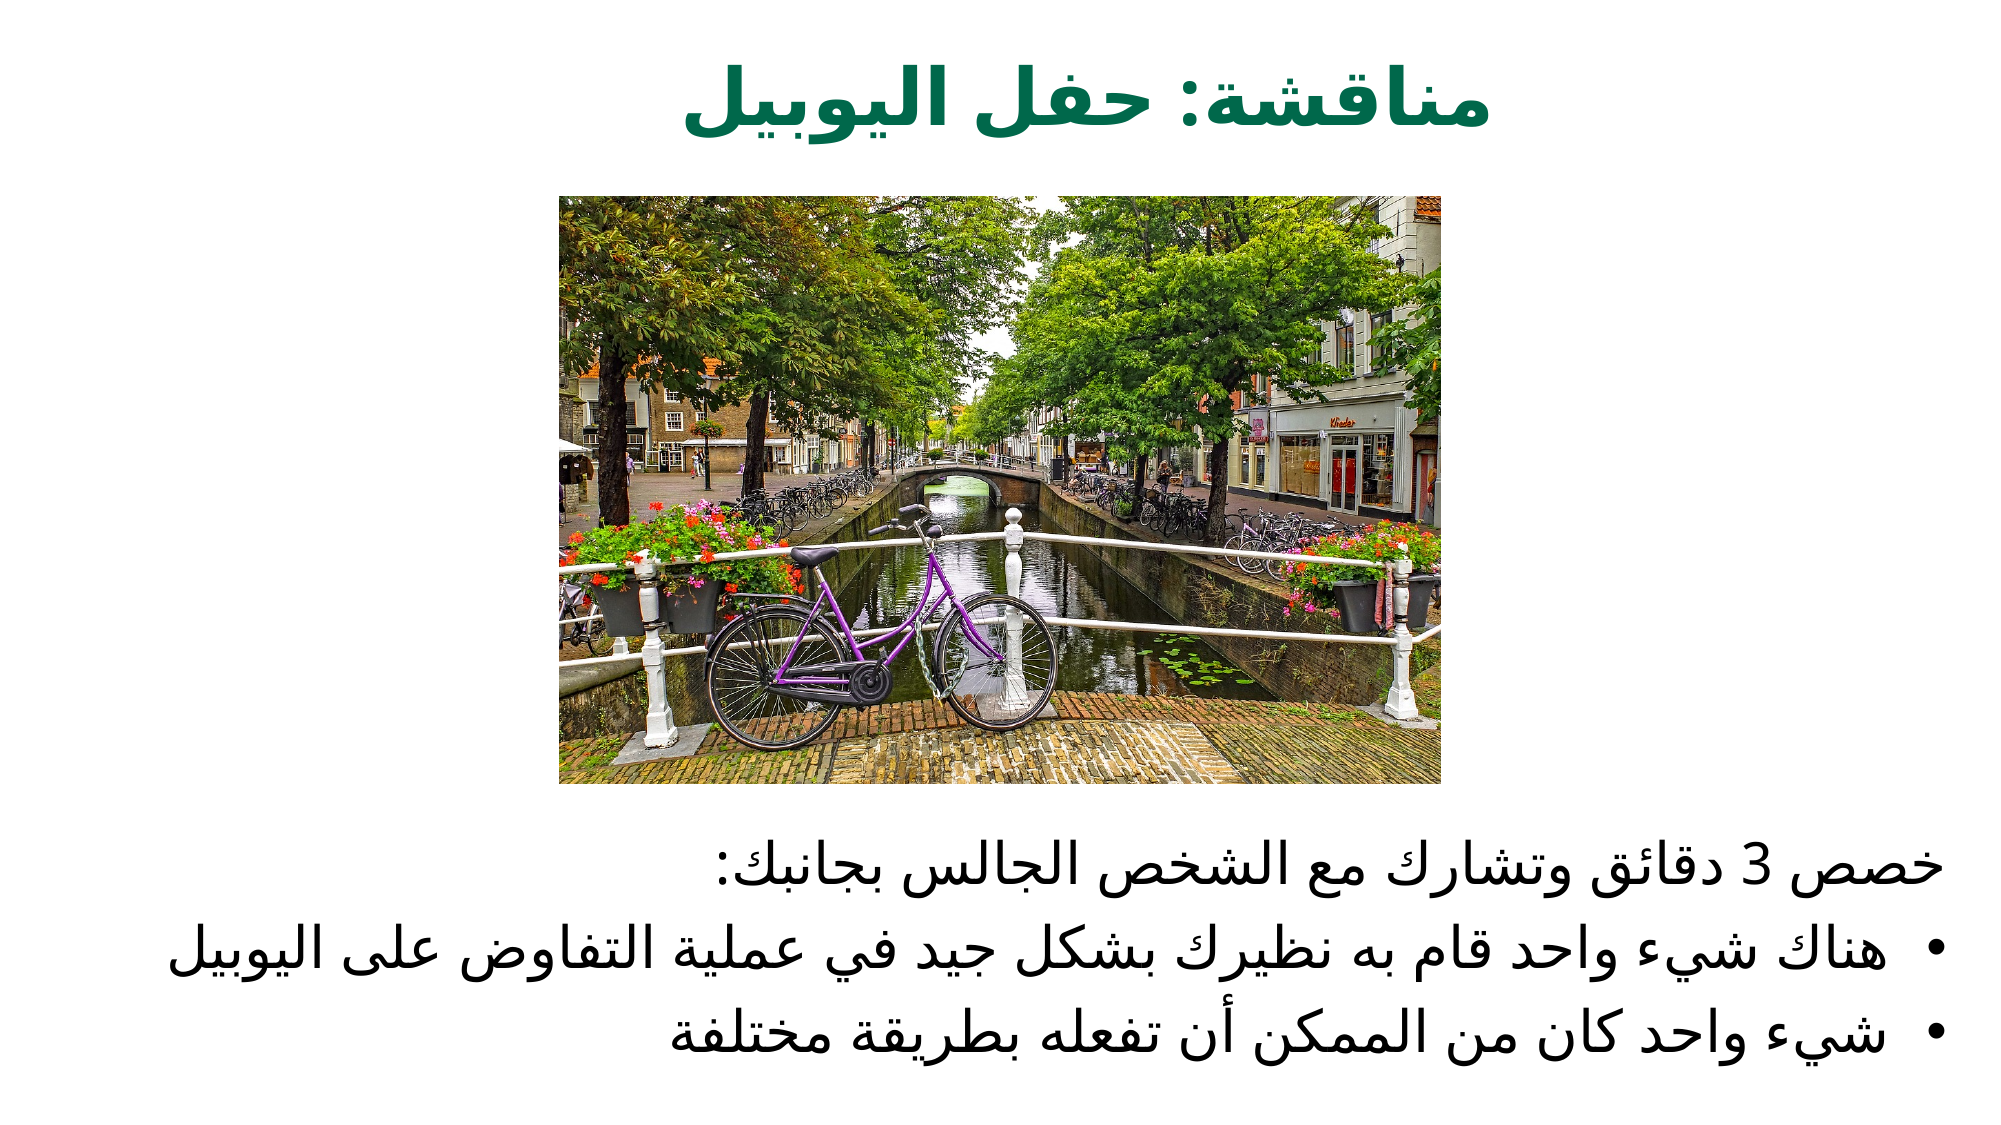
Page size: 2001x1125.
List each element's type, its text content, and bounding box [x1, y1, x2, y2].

title مناقشة: حفل اليوبيل [104, 56, 1495, 211]
picture [559, 196, 1441, 784]
list خصص 3 دقائق وتشارك مع الشخص الجالس بجانبك: هناك شيء واحد قام به نظيرك بشكل جيد في عملية التفاوض على اليوبيل شيء واحد كان من الممكن أن تفعله بطريقة مختلفة [151, 834, 1947, 1125]
